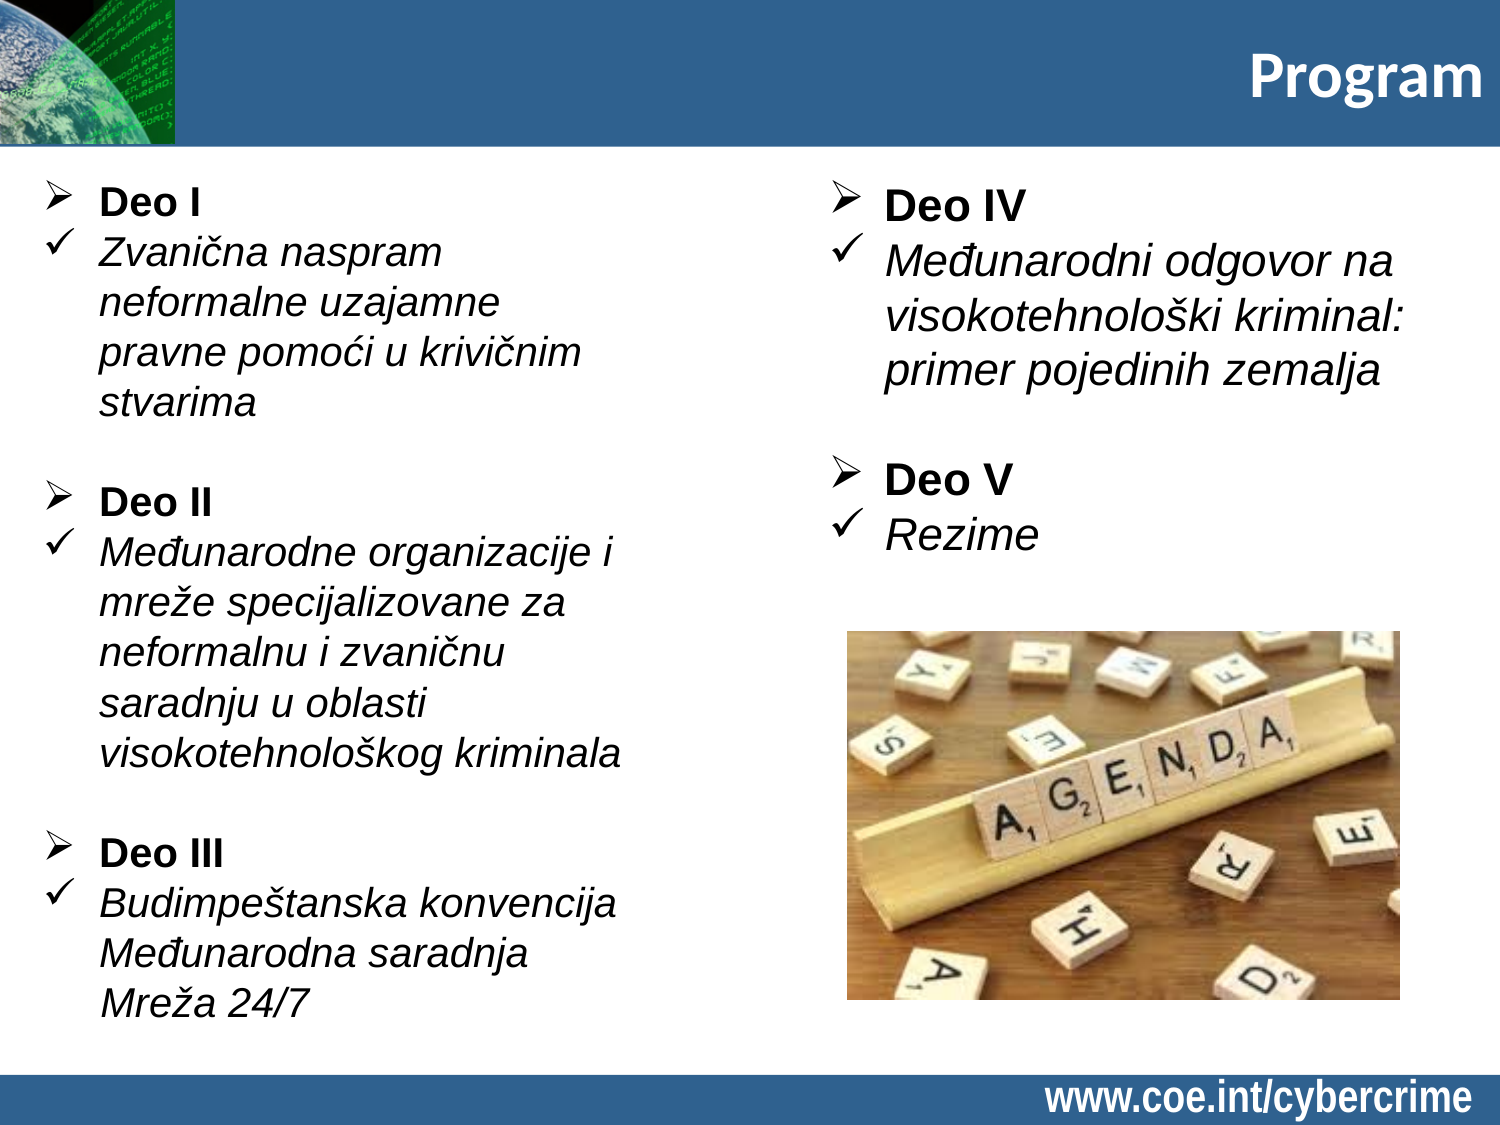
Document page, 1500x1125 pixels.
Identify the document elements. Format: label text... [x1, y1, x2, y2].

picture [0, 0, 175, 144]
text_box [0, 1073, 1030, 1125]
text_box www.coe.int/cybercrime [1030, 1059, 1500, 1125]
text_box Deo IV Međunarodni odgovor na visokotehnološki kriminal: primer pojedinih zemalja Deo V Rezime [813, 167, 1472, 568]
text_box Program [177, 0, 1500, 149]
picture [846, 631, 1400, 1000]
text_box Deo I Zvanična naspram neformalne uzajamne pravne pomoći u krivičnim stvarima Deo II Međunarodne organizacije i mreže specijalizovane za neformalnu i zvaničnu saradnju u oblasti visokotehnološkog kriminala Deo III Budimpeštanska konvencija Međunarodna saradnja Mreža 24/7 [28, 167, 650, 1083]
